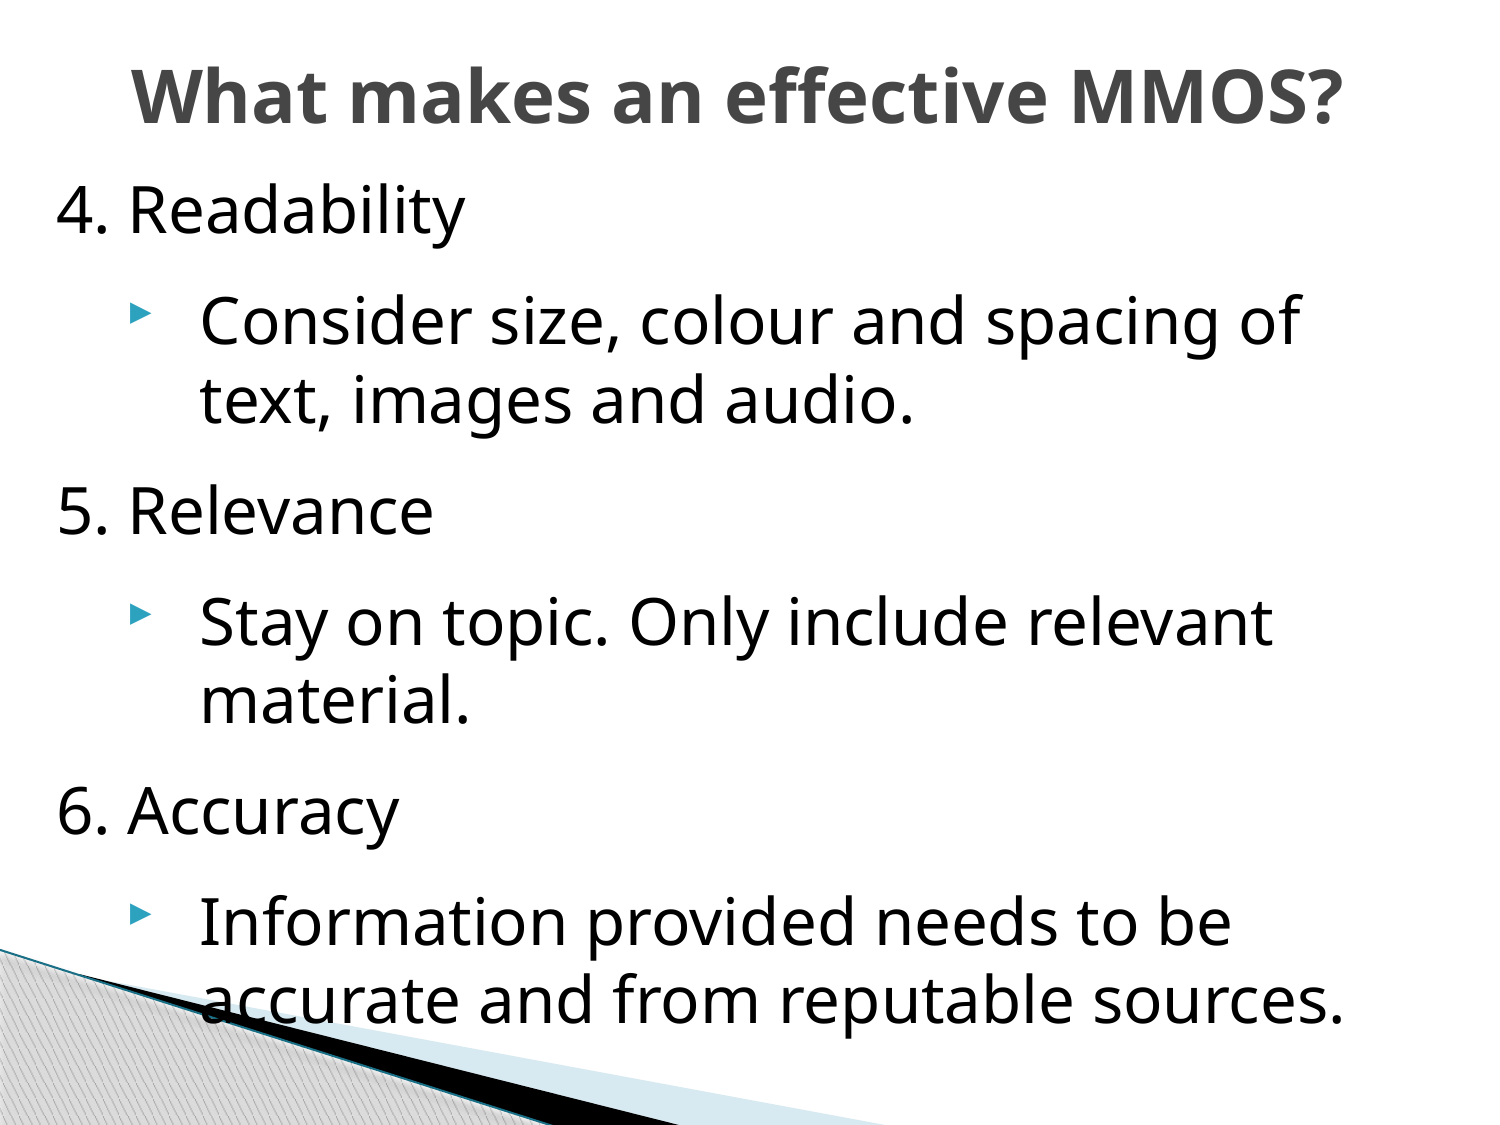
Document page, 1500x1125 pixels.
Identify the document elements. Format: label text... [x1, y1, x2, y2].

list 4. Readability Consider size, colour and spacing of text, images and audio. 5. Relevance Stay on topic. Only include relevant material. 6. Accuracy Information provided needs to be accurate and from reputable sources. [41, 160, 1447, 1047]
title What makes an effective MMOS? [100, 0, 1376, 188]
